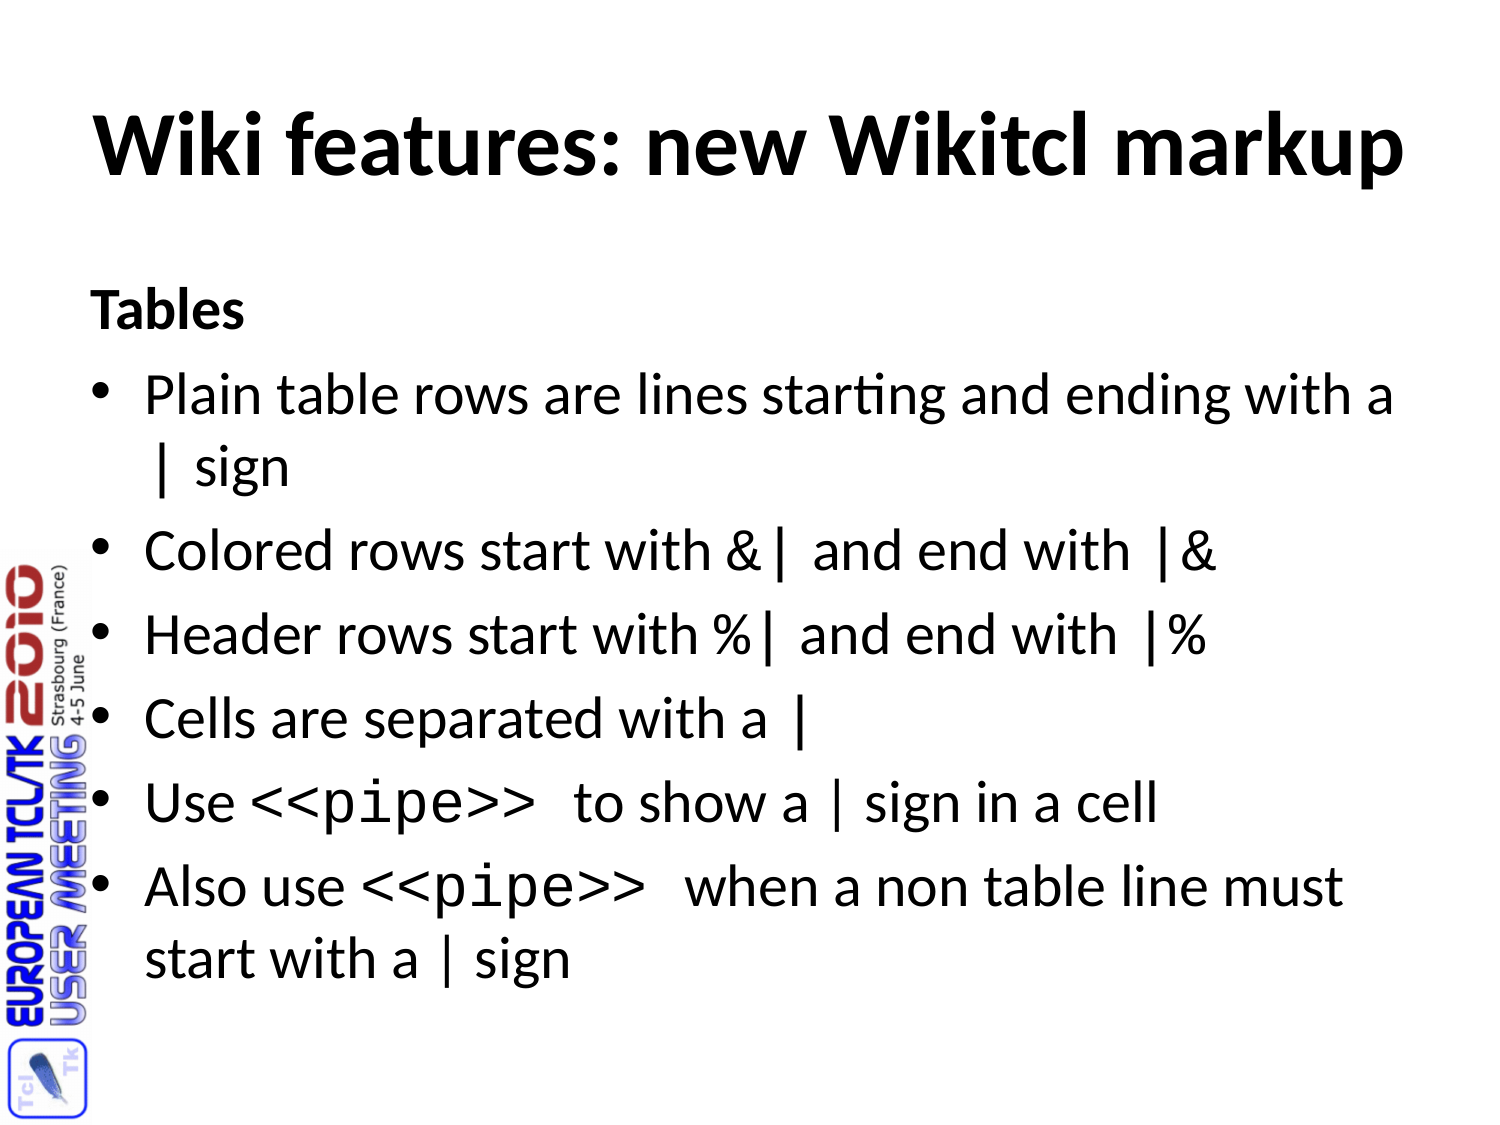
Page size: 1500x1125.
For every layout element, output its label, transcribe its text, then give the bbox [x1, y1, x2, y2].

title Wiki features: new Wikitcl markup [75, 45, 1425, 233]
picture [0, 550, 334, 1124]
list Tables Plain table rows are lines starting and ending with a | sign Colored rows start with &| and end with |& Header rows start with %| and end with |% Cells are separated with a | Use <<pipe>> to show a | sign in a cell Also use <<pipe>> when a non table line must start with a | sign [75, 262, 1425, 1005]
